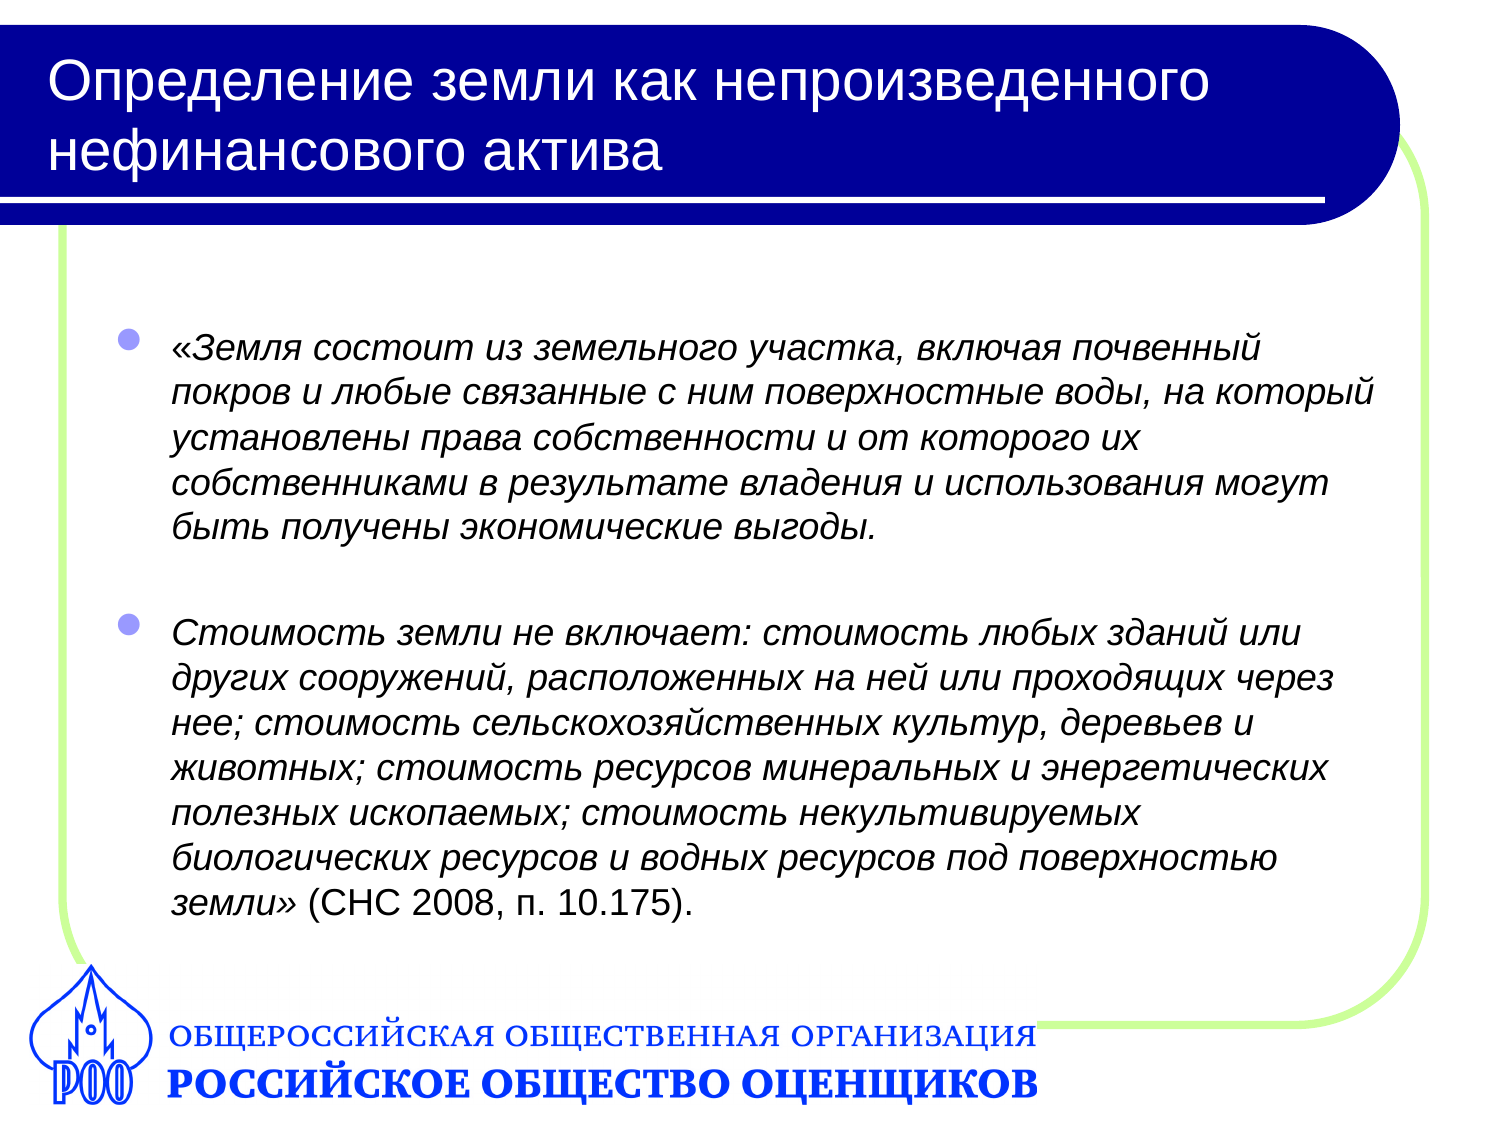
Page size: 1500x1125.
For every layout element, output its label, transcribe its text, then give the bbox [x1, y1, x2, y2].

picture [29, 964, 1037, 1105]
list «Земля состоит из земельного участка, включая почвенный покров и любые связанные с ним поверхностные воды, на который установлены права собственности и от которого их собственниками в результате владения и использования могут быть получены экономические выгоды. Стоимость земли не включает: стоимость любых зданий или других сооружений, расположенных на ней или проходящих через нее; стоимость сельскохозяйственных культур, деревьев и животных; стоимость ресурсов минеральных и энергетических полезных ископаемых; стоимость некультивируемых биологических ресурсов и водных ресурсов под поверхностью земли» (СНС 2008, п. 10.175). [99, 262, 1400, 988]
title Определение земли как непроизведенного нефинансового актива [32, 37, 1347, 188]
